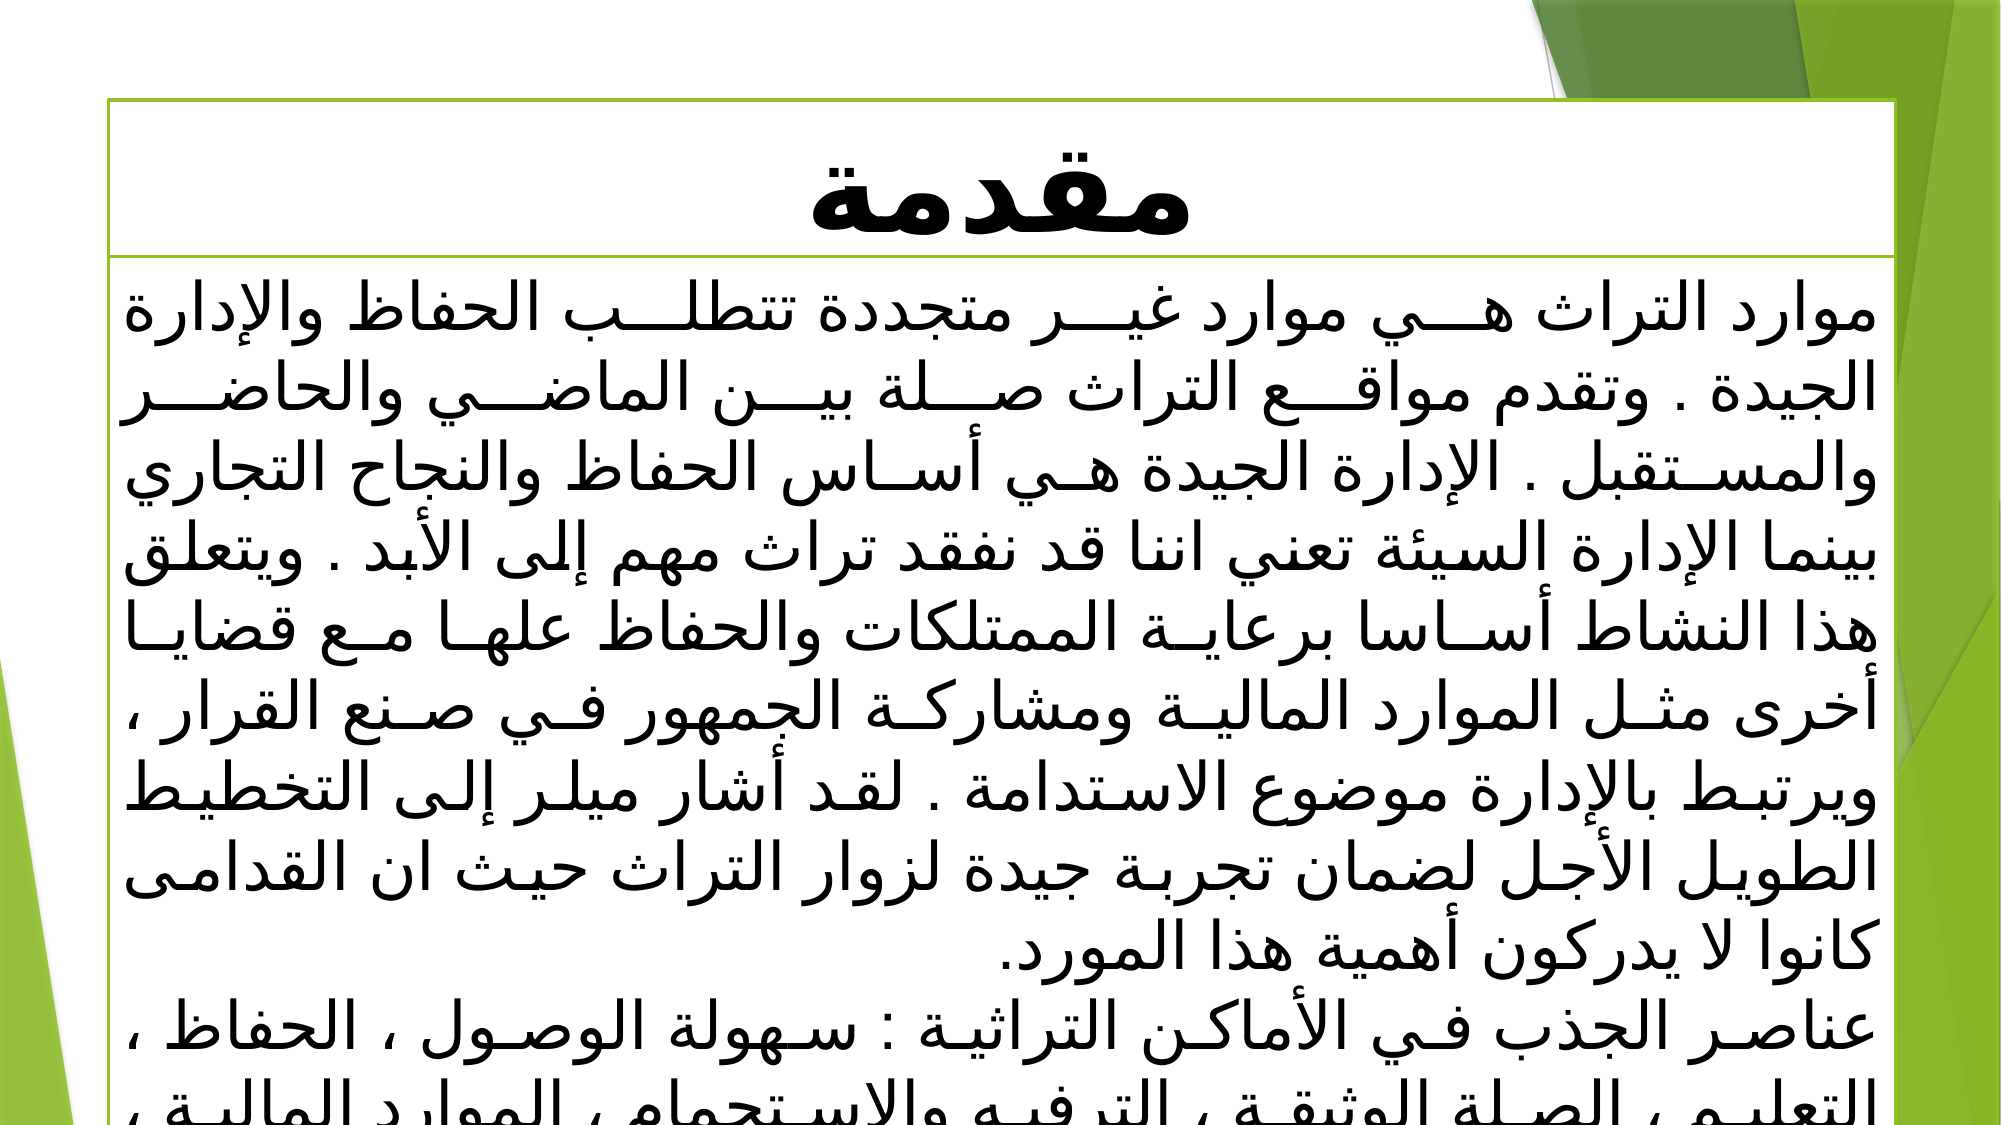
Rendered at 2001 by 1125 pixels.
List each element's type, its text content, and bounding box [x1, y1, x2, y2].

title مقدمة [107, 98, 1897, 258]
text_box موارد التراث هي موارد غير متجددة تتطلب الحفاظ والإدارة الجيدة . وتقدم مواقع التراث صلة بين الماضي والحاضر والمستقبل . الإدارة الجيدة هي أساس الحفاظ والنجاح التجاري بينما الإدارة السيئة تعني اننا قد نفقد تراث مهم إلى الأبد . ويتعلق هذا النشاط أساسا برعاية الممتلكات والحفاظ علها مع قضايا أخرى مثل الموارد المالية ومشاركة الجمهور في صنع القرار ، ويرتبط بالإدارة موضوع الاستدامة . لقد أشار ميلر إلى التخطيط الطويل الأجل لضمان تجربة جيدة لزوار التراث حيث ان القدامى كانوا لا يدركون أهمية هذا المورد. عناصر الجذب في الأماكن التراثية : سهولة الوصول ، الحفاظ ، التعليم ، الصلة الوثيقة ، الترفيه والاستجمام ، الموارد المالية ، المجتمع المحلي ، الجودة. [107, 258, 1897, 1125]
